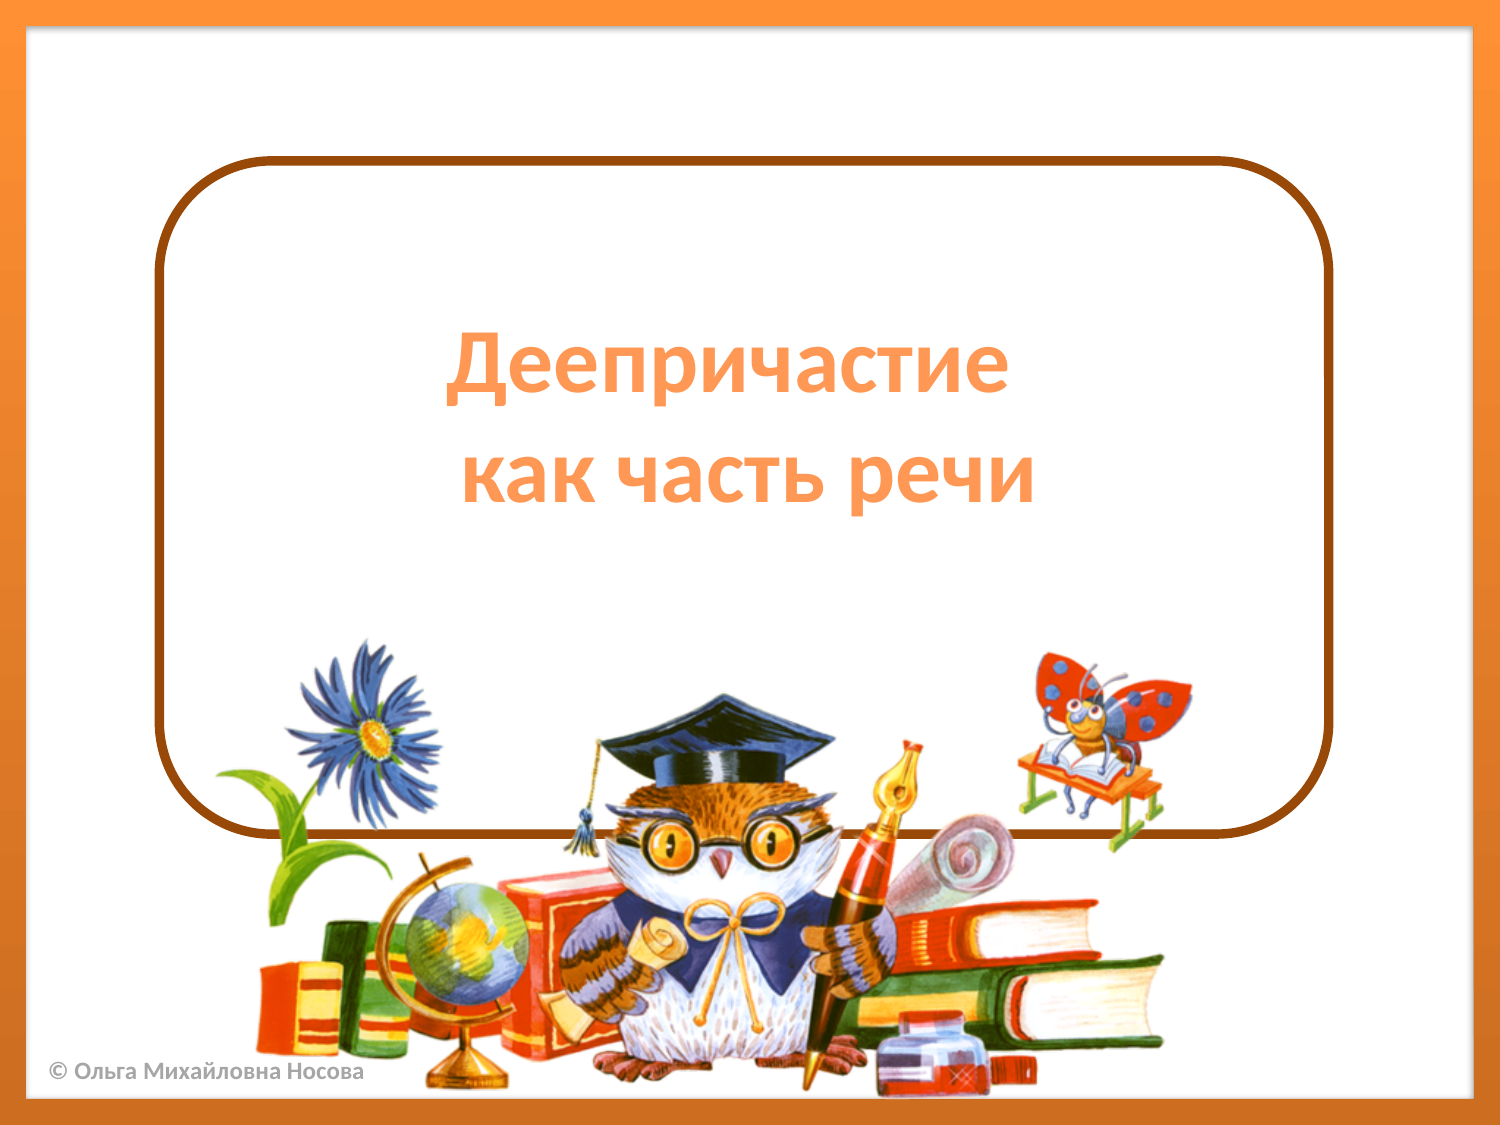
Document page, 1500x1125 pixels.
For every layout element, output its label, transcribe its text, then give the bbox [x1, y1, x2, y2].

picture [206, 633, 1215, 1125]
title Деепричастие как часть речи [112, 290, 1388, 532]
